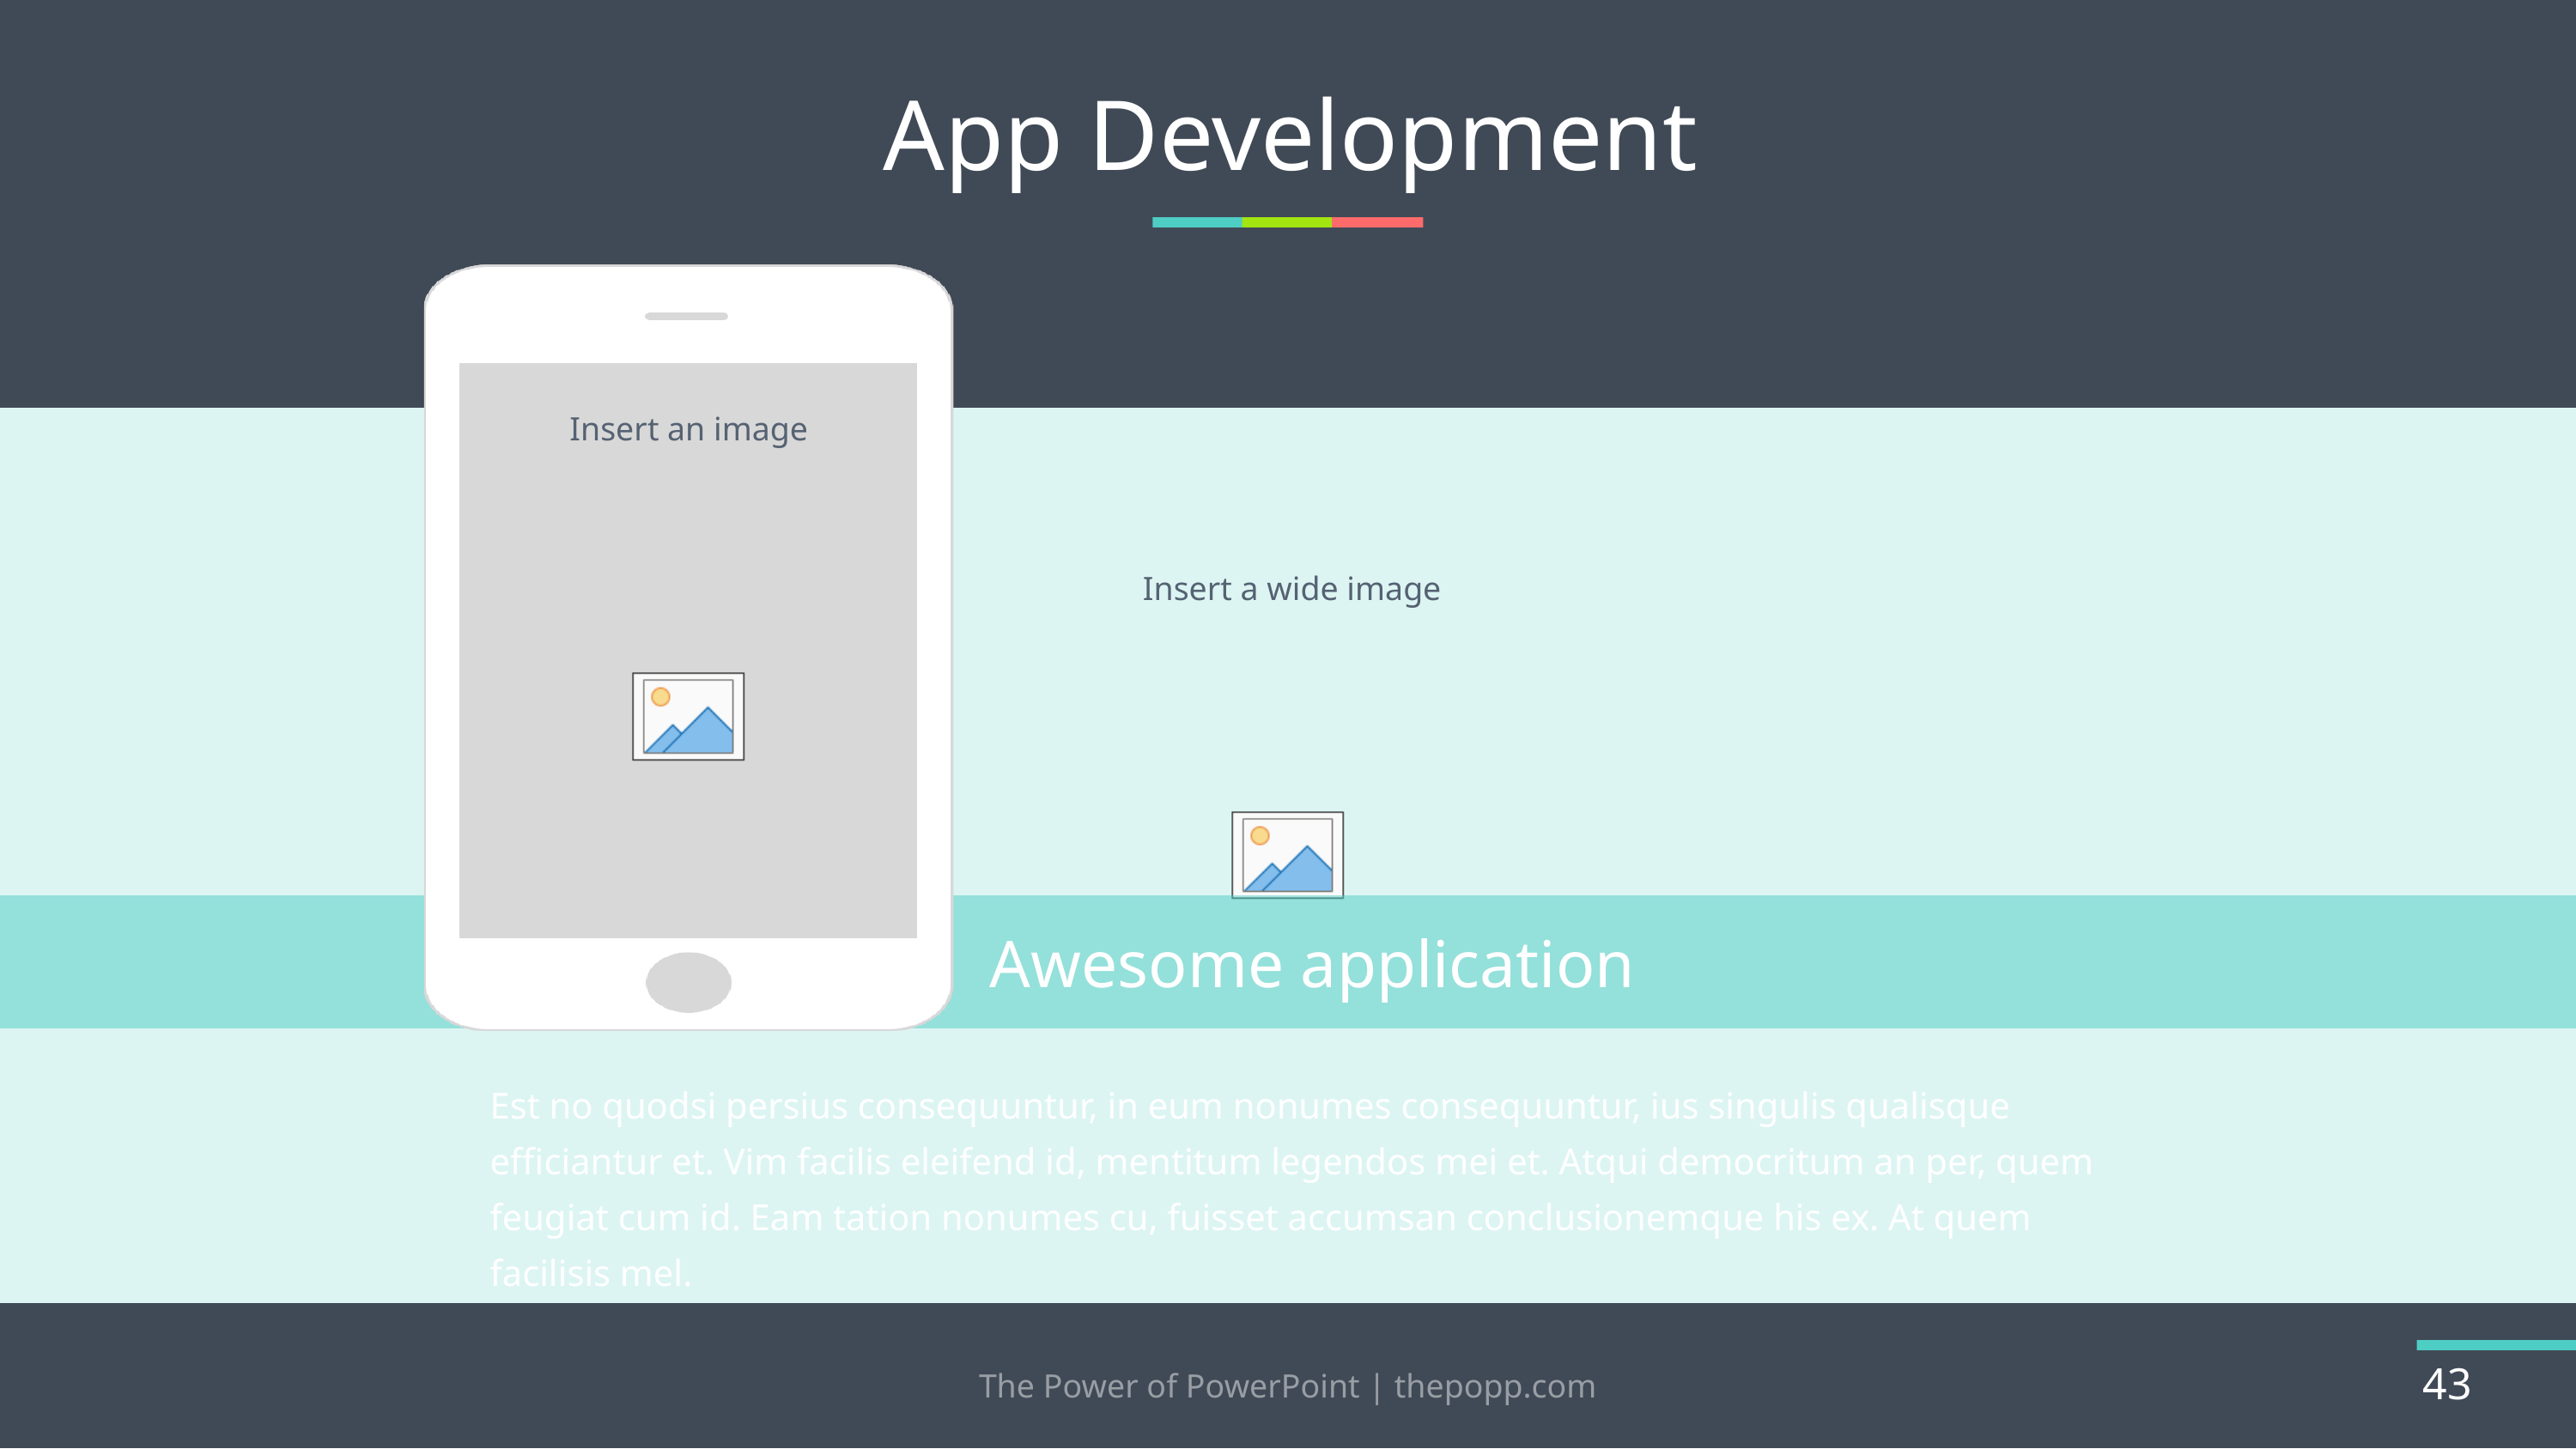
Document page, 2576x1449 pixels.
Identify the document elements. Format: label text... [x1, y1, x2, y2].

footer The Power of PowerPoint | thepopp.com [853, 1349, 1723, 1427]
slide_number 43 [2409, 1351, 2576, 1421]
title App Development [69, 49, 2512, 230]
list [423, 264, 954, 407]
picture [0, 402, 2576, 1304]
